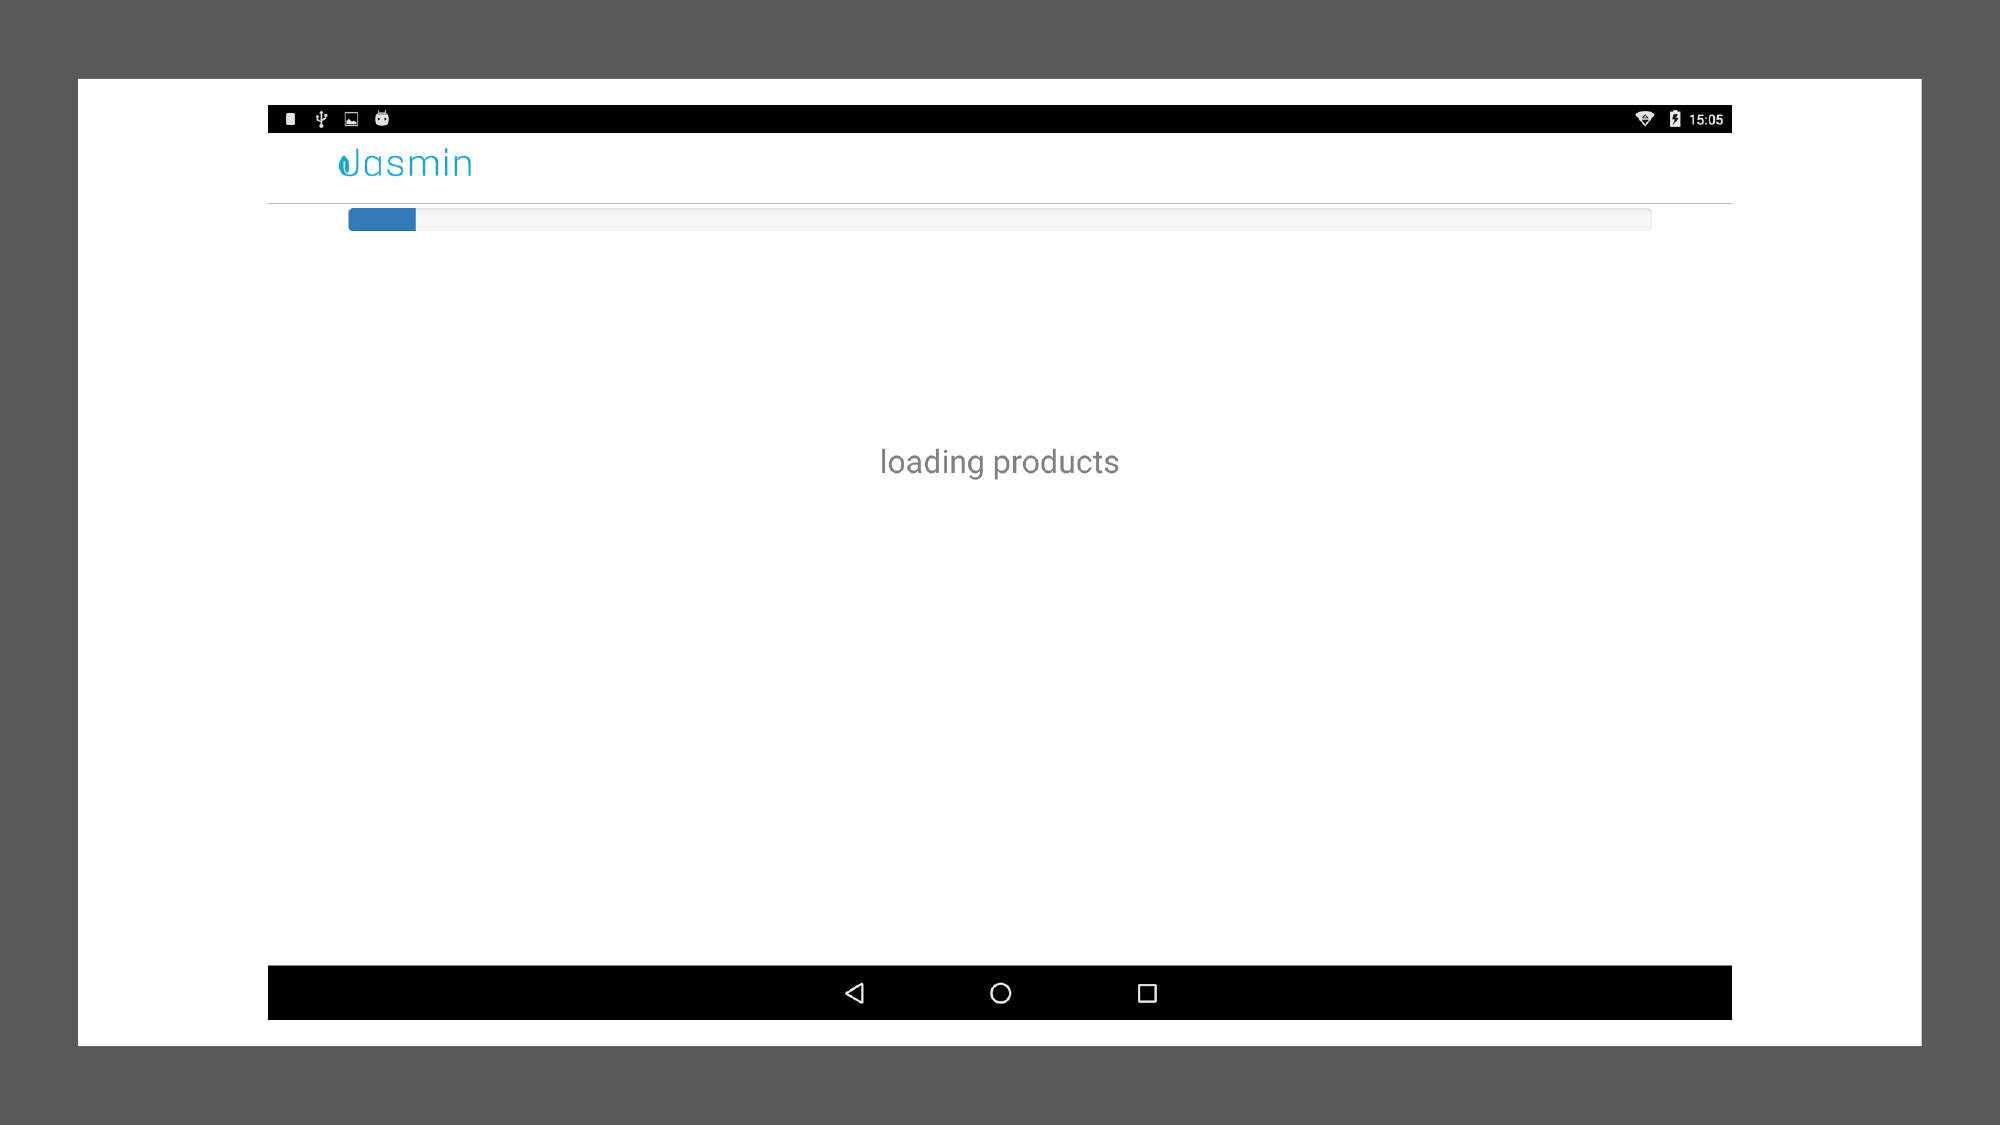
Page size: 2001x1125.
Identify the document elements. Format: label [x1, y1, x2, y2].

text_box [0, 0, 2000, 1125]
picture [268, 105, 1732, 1020]
text_box [77, 78, 1923, 1047]
